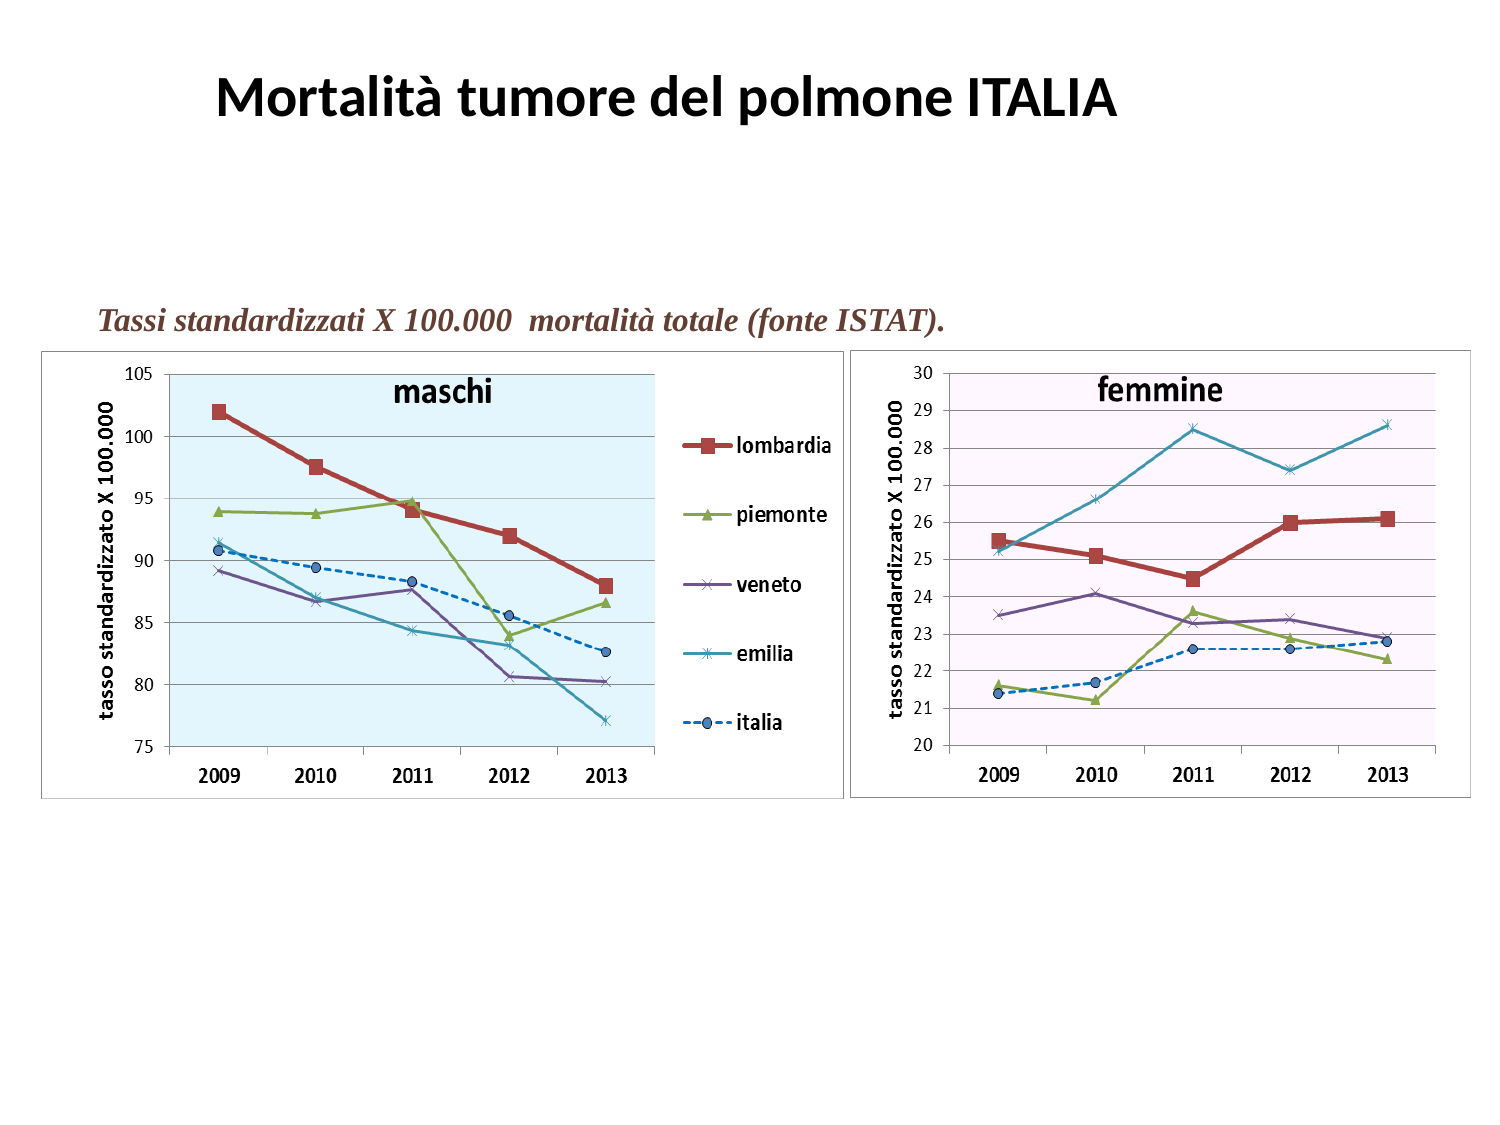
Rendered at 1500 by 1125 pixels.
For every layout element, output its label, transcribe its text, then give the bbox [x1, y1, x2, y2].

picture [41, 349, 1471, 799]
text_box Mortalità tumore del polmone ITALIA [200, 50, 1146, 136]
text_box Tassi standardizzati X 100.000 mortalità totale (fonte ISTAT). [81, 291, 963, 346]
